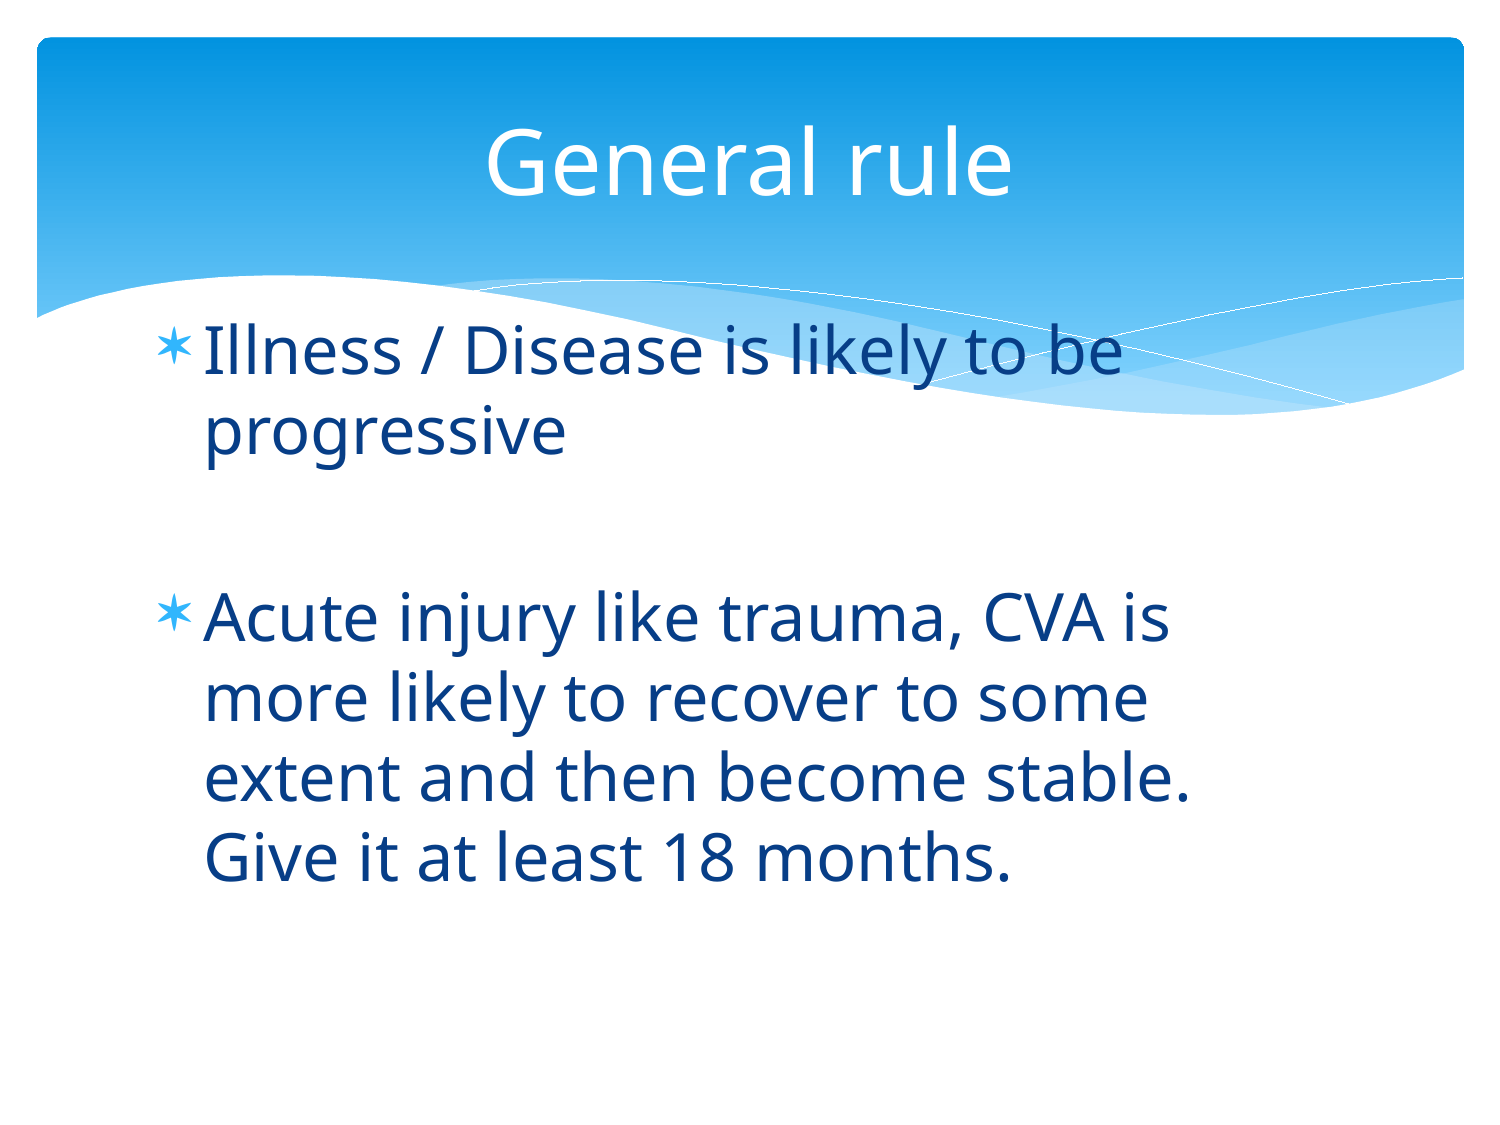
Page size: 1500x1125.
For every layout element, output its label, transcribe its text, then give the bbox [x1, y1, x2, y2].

title General rule [75, 55, 1425, 261]
list Illness / Disease is likely to be progressive Acute injury like trauma, CVA is more likely to recover to some extent and then become stable. Give it at least 18 months. [143, 299, 1359, 1005]
